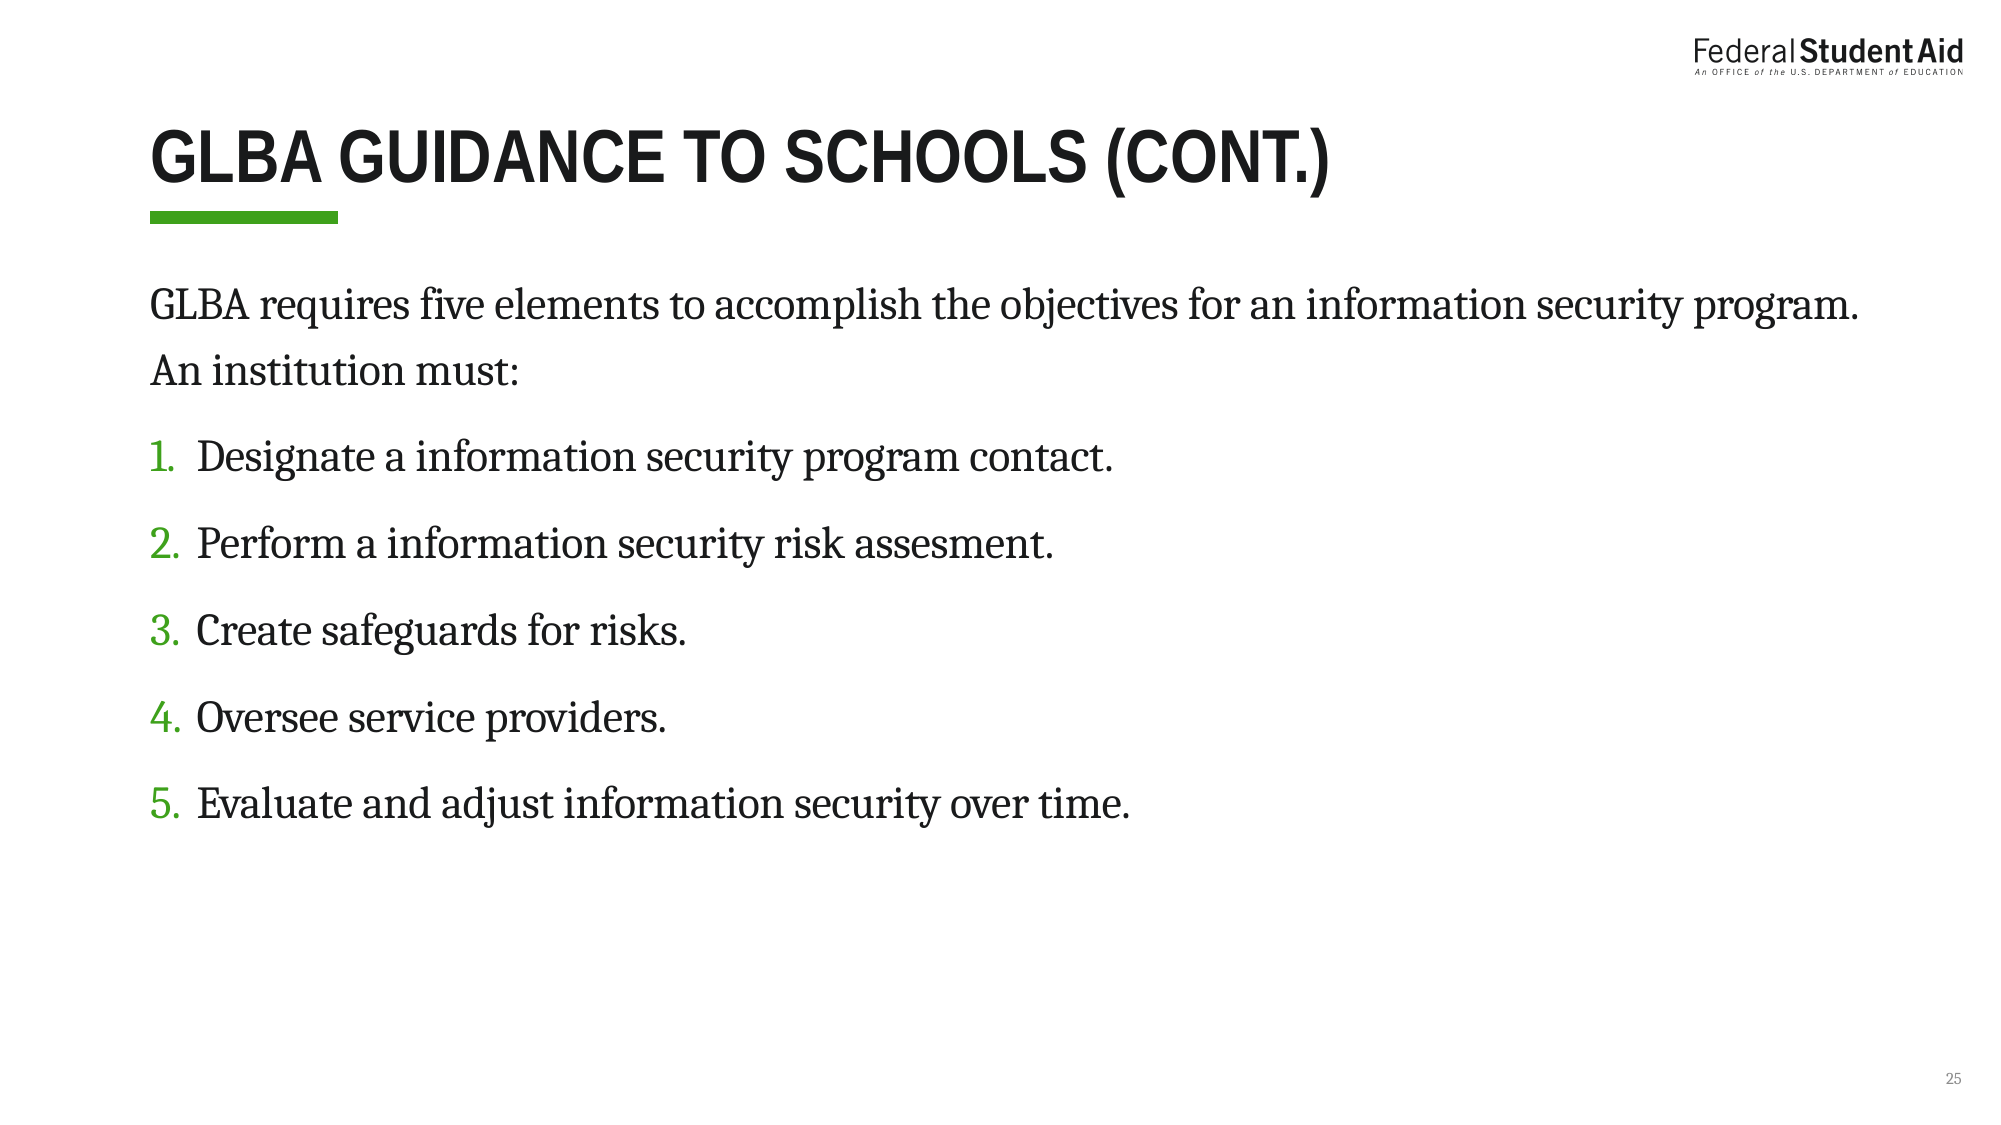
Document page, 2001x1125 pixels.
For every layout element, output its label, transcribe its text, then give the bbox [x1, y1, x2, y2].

list GLBA requires five elements to accomplish the objectives for an information security program. An institution must: Designate a information security program contact. Perform a information security risk assesment. Create safeguards for risks. Oversee service providers. Evaluate and adjust information security over time. [150, 262, 1900, 1050]
title GLBA Guidance to schools (cont.) [150, 48, 1662, 199]
slide_number 25 [1916, 1068, 1962, 1089]
picture [1694, 37, 1963, 75]
